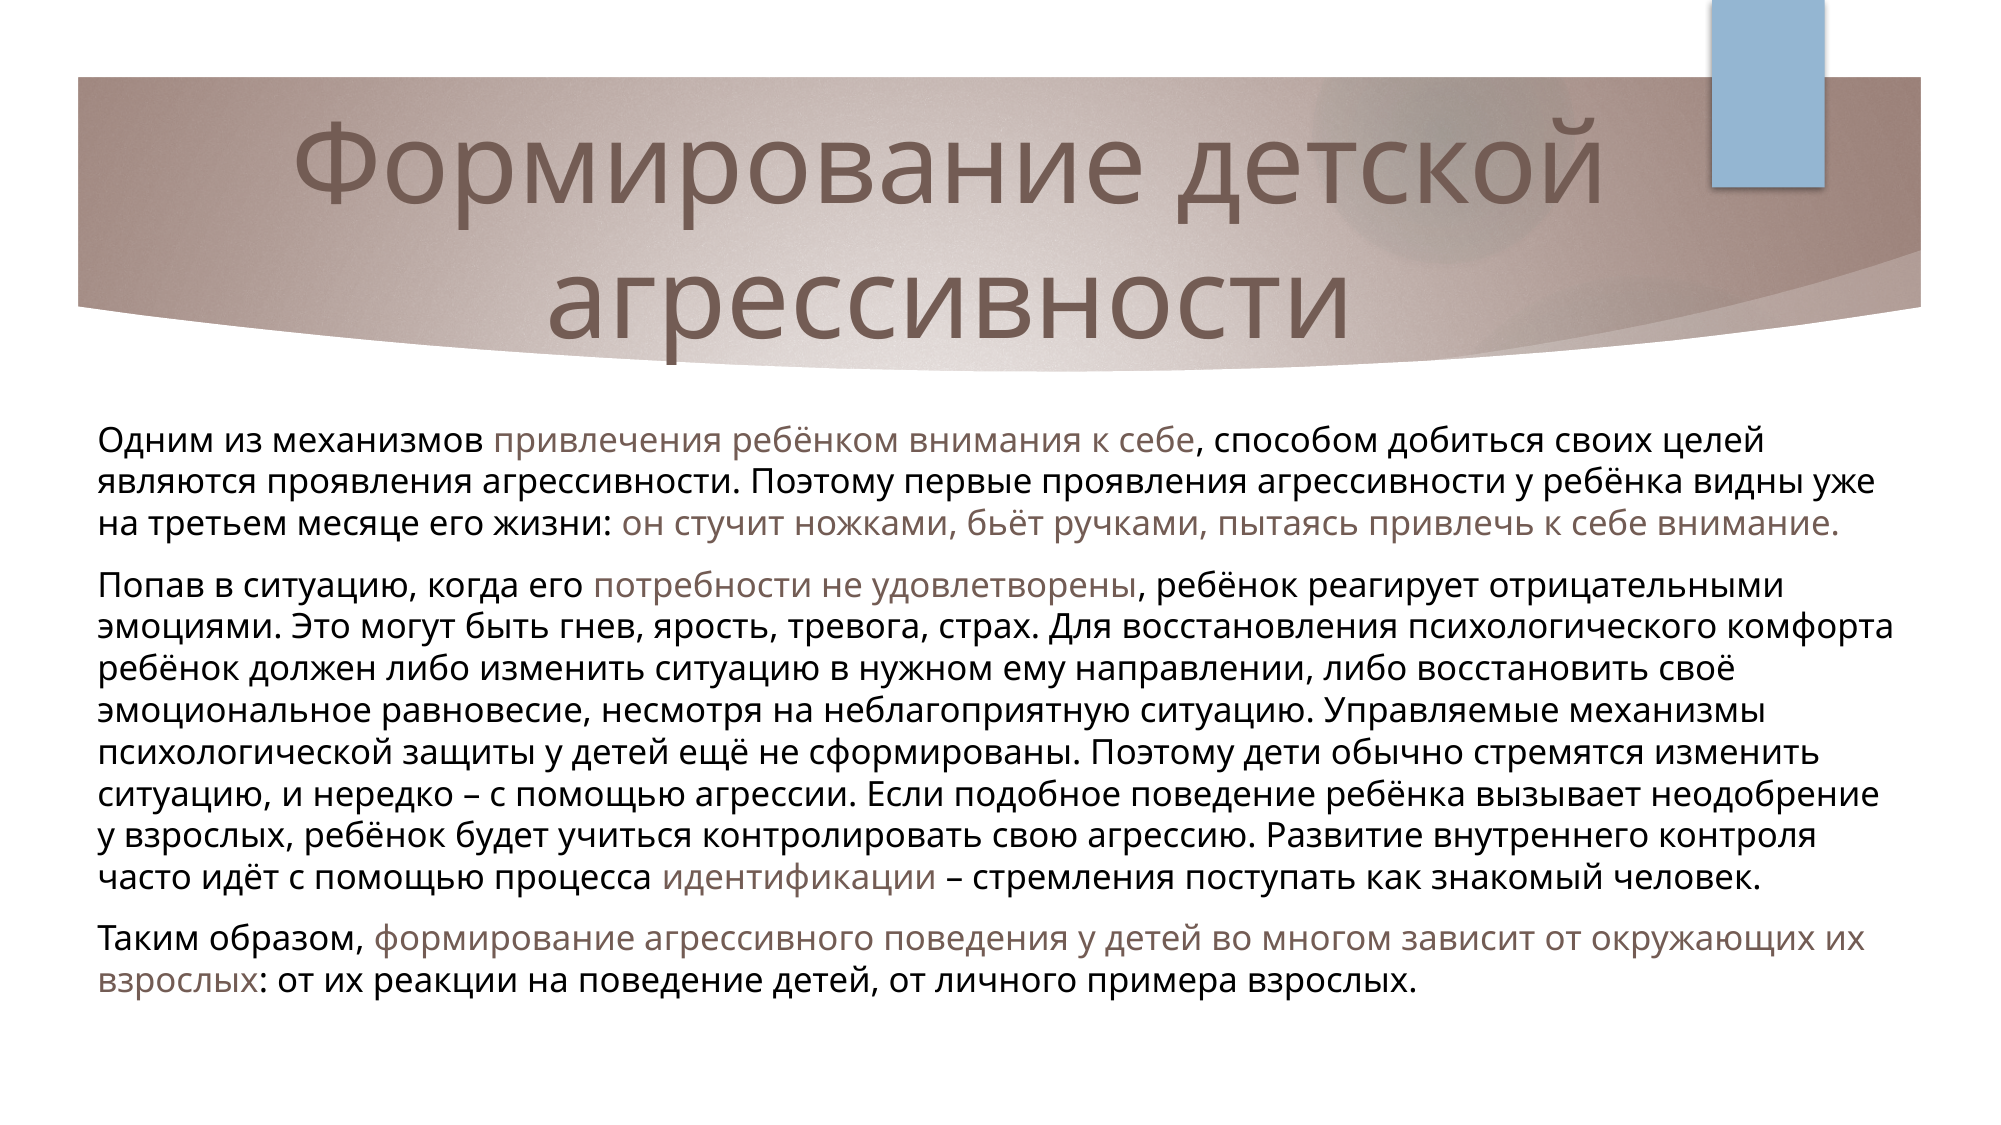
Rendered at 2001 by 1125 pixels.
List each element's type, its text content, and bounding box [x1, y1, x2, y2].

title Формирование детской агрессивности [231, 168, 1669, 285]
list Одним из механизмов привлечения ребёнком внимания к себе, способом добиться своих целей являются проявления агрессивности. Поэтому первые проявления агрессивности у ребёнка видны уже на третьем месяце его жизни: он стучит ножками, бьёт ручками, пытаясь привлечь к себе внимание. Попав в ситуацию, когда его потребности не удовлетворены, ребёнок реагирует отрицательными эмоциями. Это могут быть гнев, ярость, тревога, страх. Для восстановления психологического комфорта ребёнок должен либо изменить ситуацию в нужном ему направлении, либо восстановить своё эмоциональное равновесие, несмотря на неблагоприятную ситуацию. Управляемые механизмы психологической защиты у детей ещё не сформированы. Поэтому дети обычно стремятся изменить ситуацию, и нередко – с помощью агрессии. Если подобное поведение ребёнка вызывает неодобрение у взрослых, ребёнок будет учиться контролировать свою агрессию. Развитие внутреннего контроля часто идёт с помощью процесса идентификации – стремления поступать как знакомый человек. Таким образом, формирование агрессивного поведения у детей во многом зависит от окружающих их взрослых: от их реакции на поведение детей, от личного примера взрослых. [82, 409, 1919, 1078]
